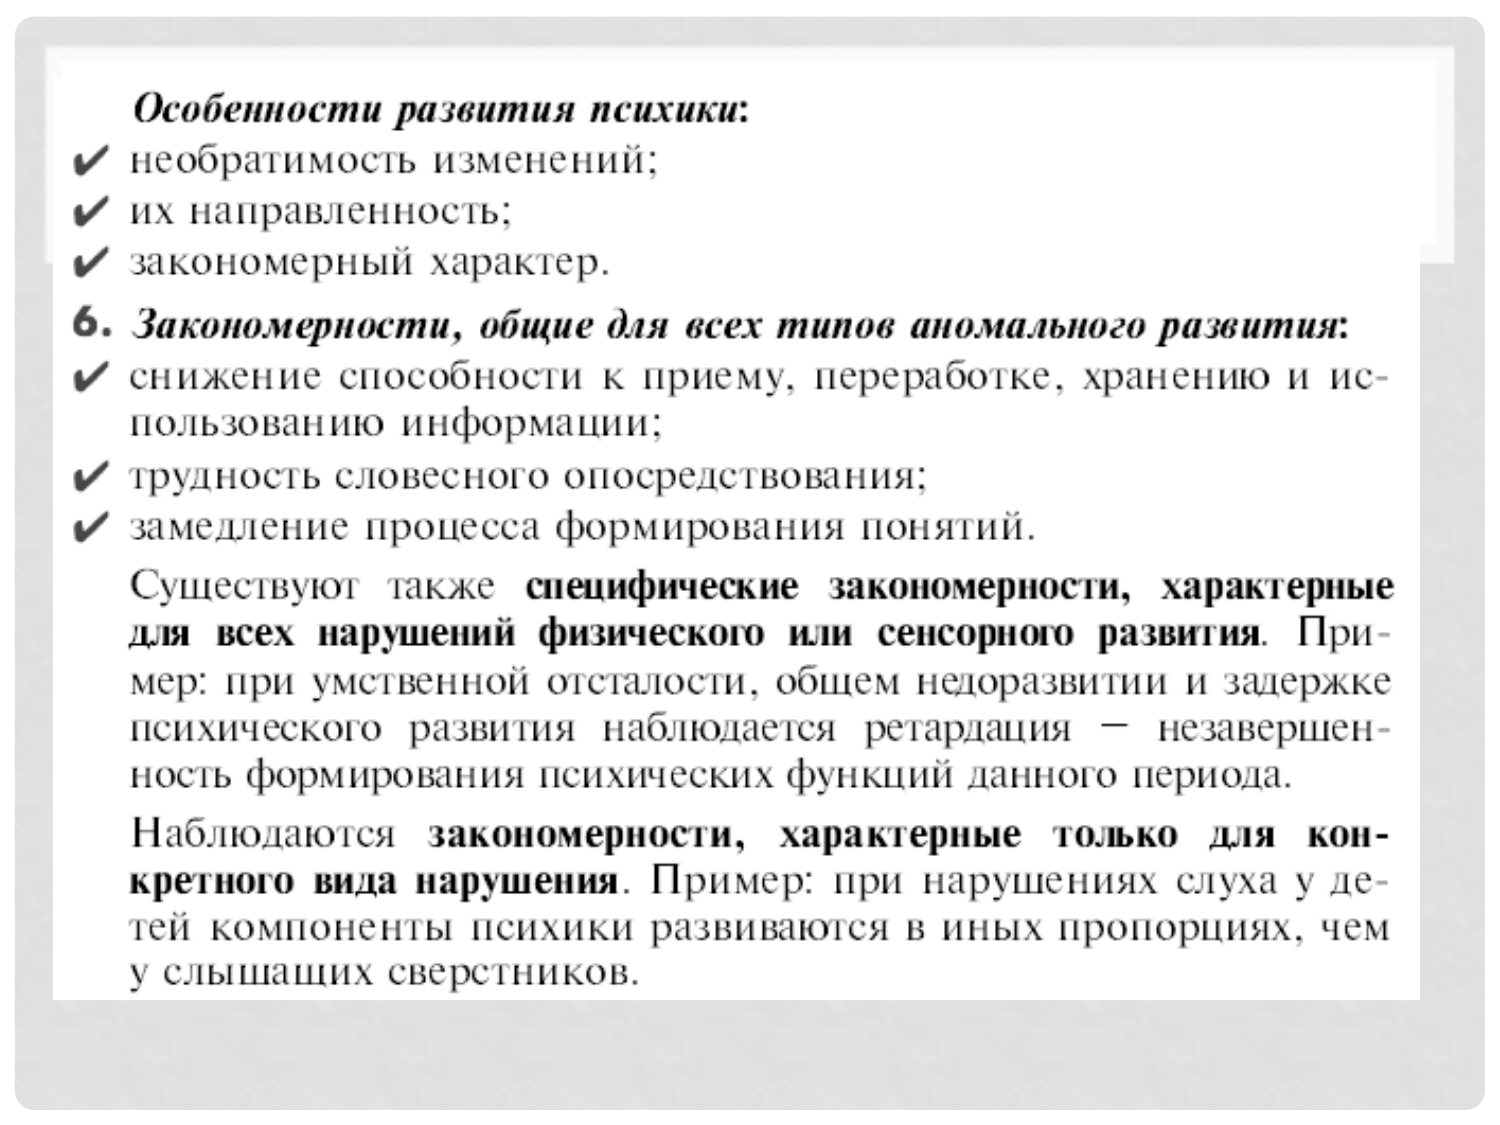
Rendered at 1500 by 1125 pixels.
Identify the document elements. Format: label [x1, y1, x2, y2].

picture [52, 77, 1420, 1000]
